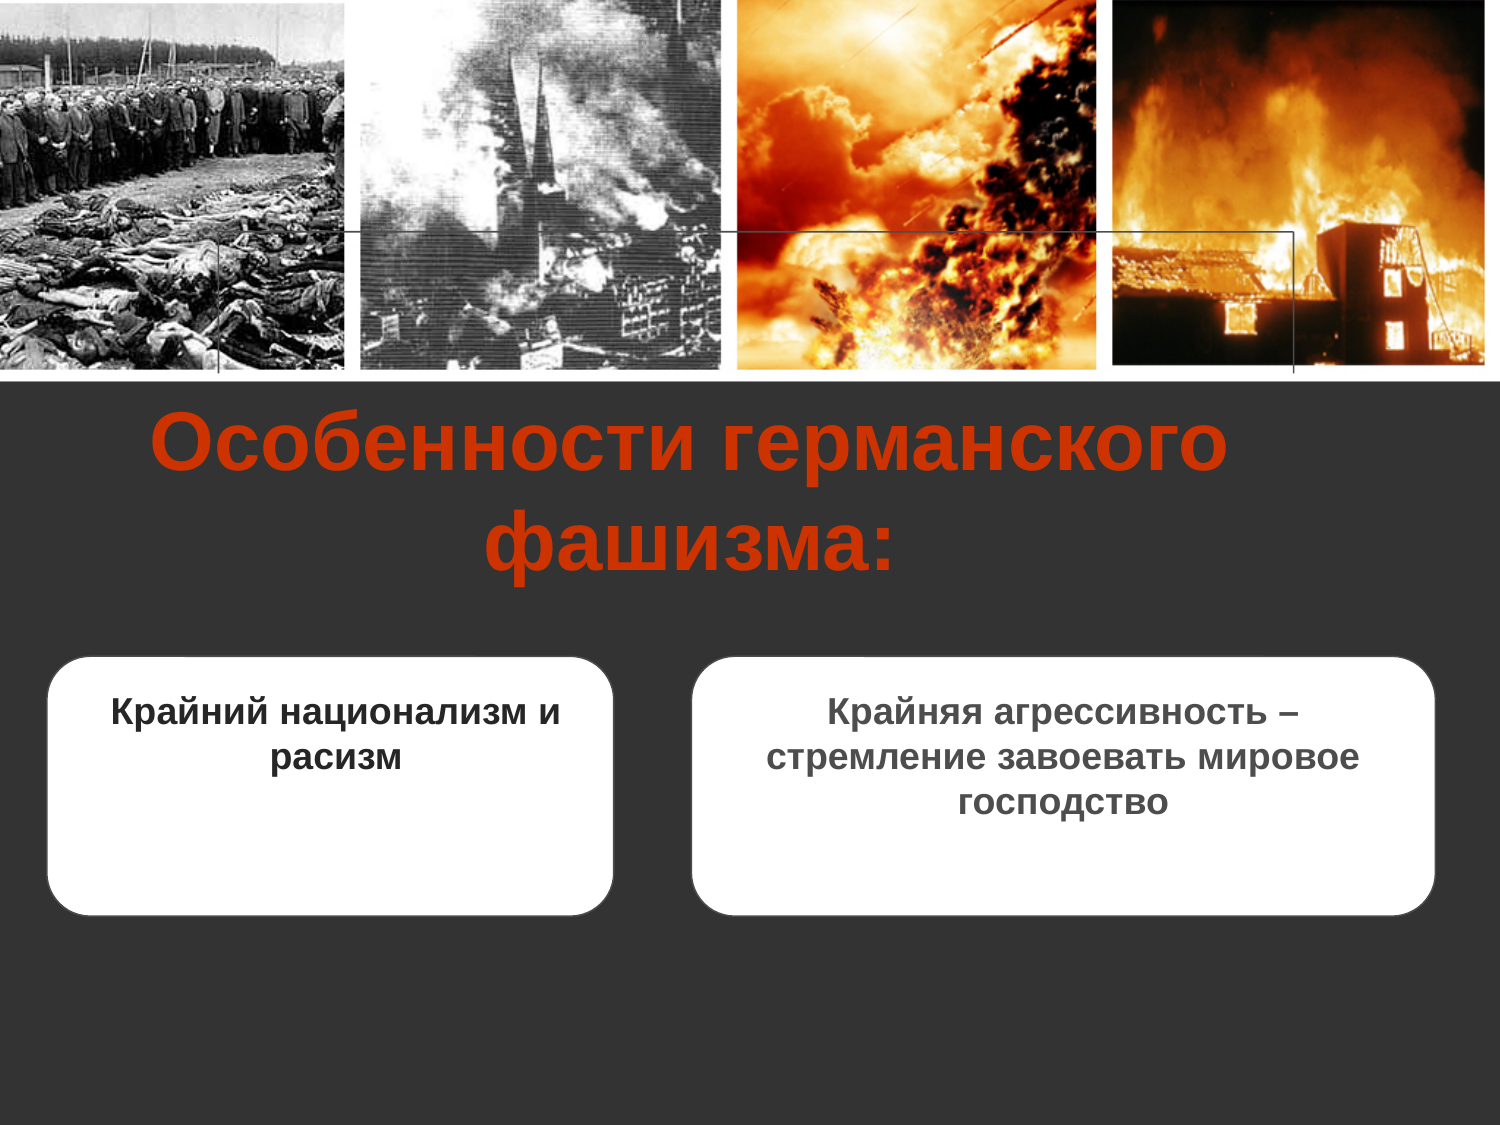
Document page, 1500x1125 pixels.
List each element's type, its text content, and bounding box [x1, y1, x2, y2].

text_box [46, 656, 614, 917]
text_box [691, 656, 1436, 917]
picture [0, 0, 1500, 1125]
title Особенности германского фашизма: [105, 445, 1276, 529]
text_box Крайняя агрессивность – стремление завоевать мировое господство [714, 679, 1412, 830]
text_box Крайний национализм и расизм [70, 679, 602, 785]
